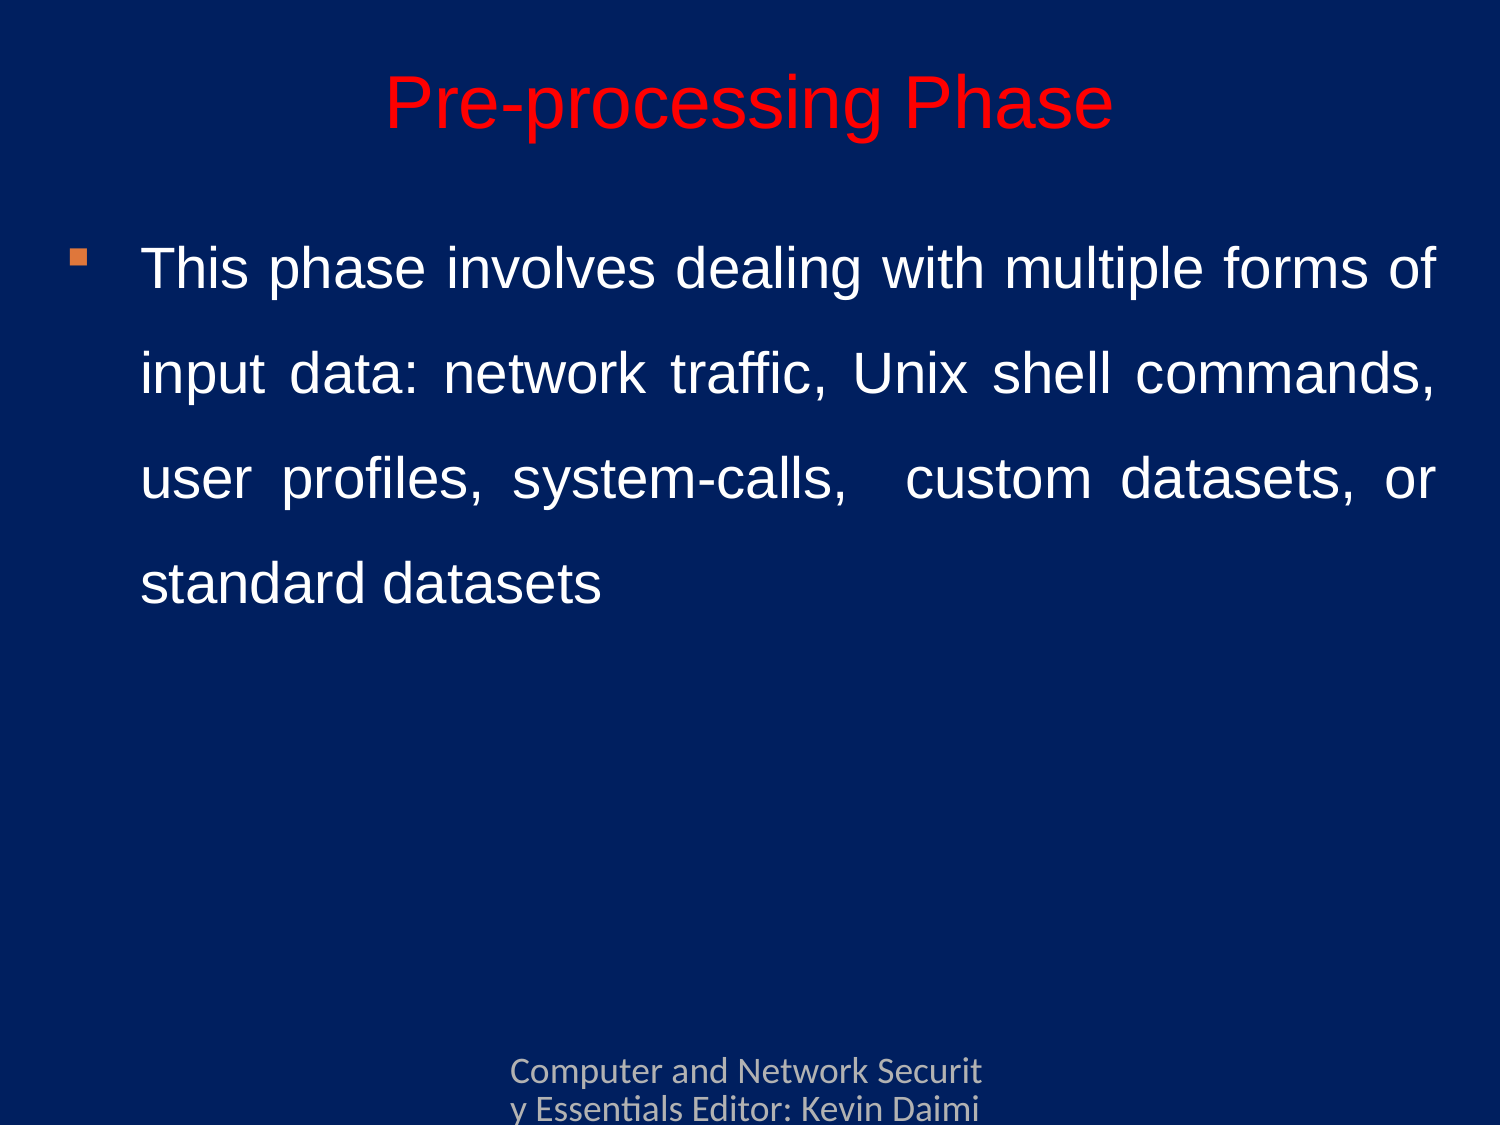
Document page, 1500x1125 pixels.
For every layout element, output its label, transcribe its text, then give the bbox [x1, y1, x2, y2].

title Pre-processing Phase [44, 53, 1456, 145]
footer Computer and Network Security Essentials Editor: Kevin Daimi Associate Editors: Guillermo Francia, Levent Ertaul, Luis H. Encinas, Eman El-Sheikh Published by Springer [510, 1046, 990, 1103]
list This phase involves dealing with multiple forms of input data: network traffic, Unix shell commands, user profiles, system-calls, custom datasets, or standard datasets [62, 195, 1437, 685]
